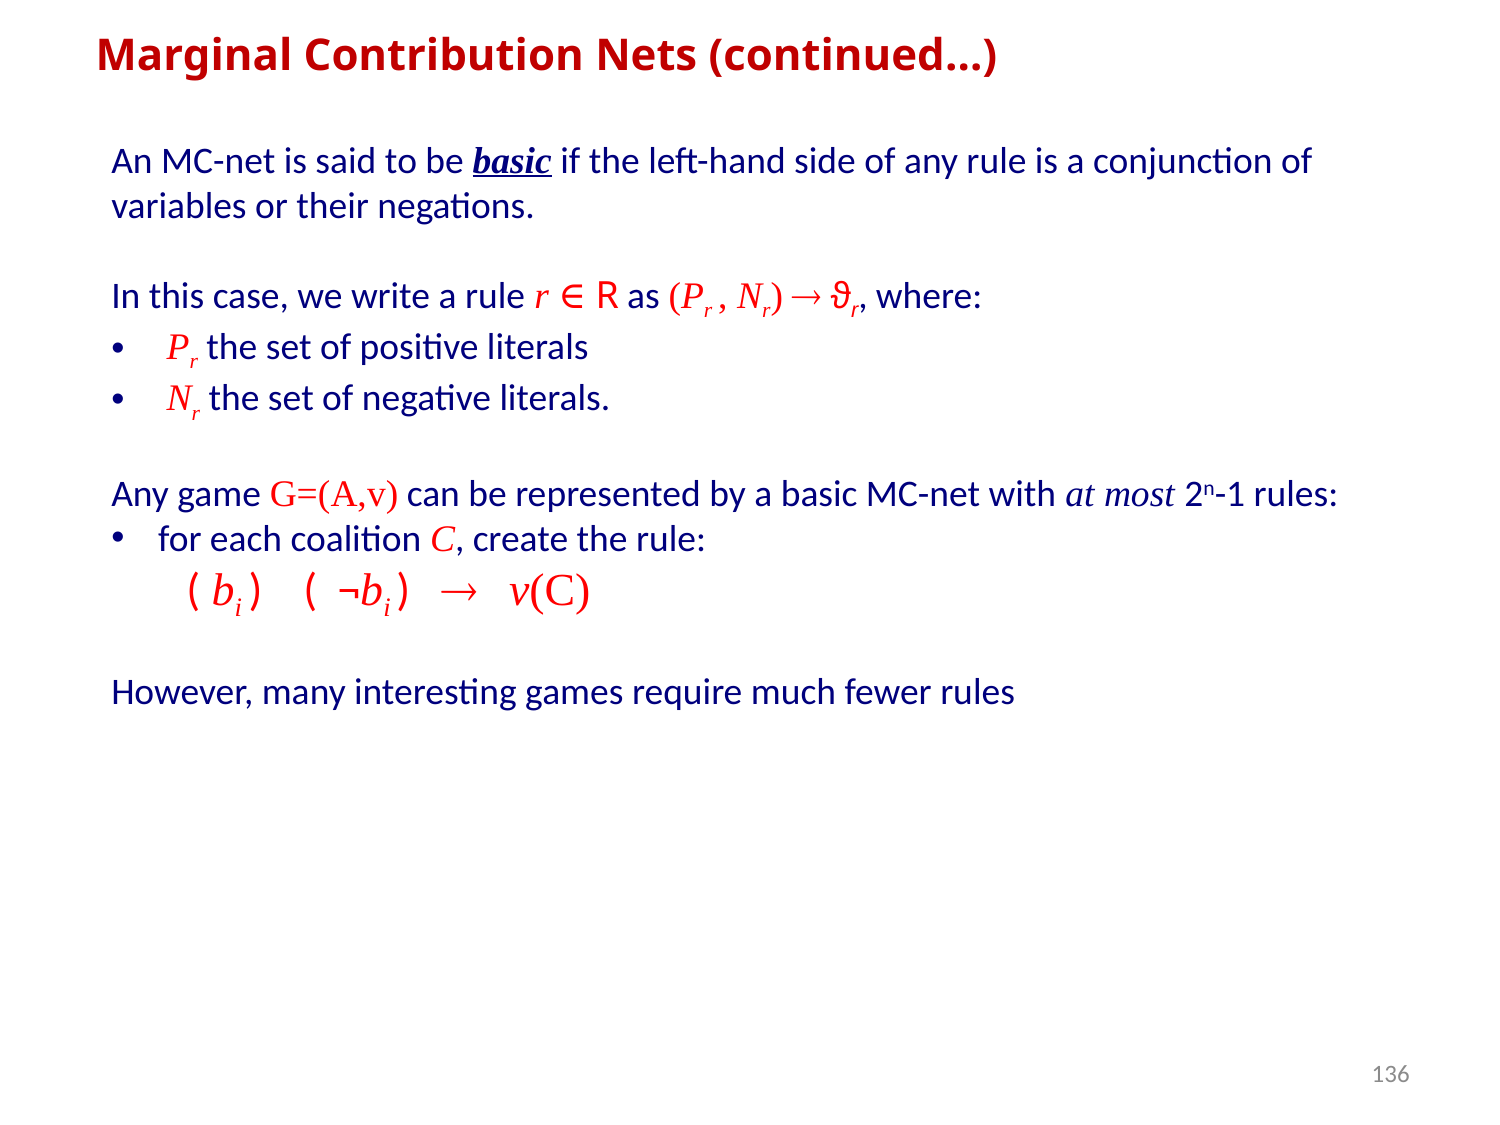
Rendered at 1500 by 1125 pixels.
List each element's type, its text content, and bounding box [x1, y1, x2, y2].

text_box Marginal Contribution Nets (continued…) [80, 19, 1462, 87]
slide_number 136 [1074, 1042, 1425, 1103]
